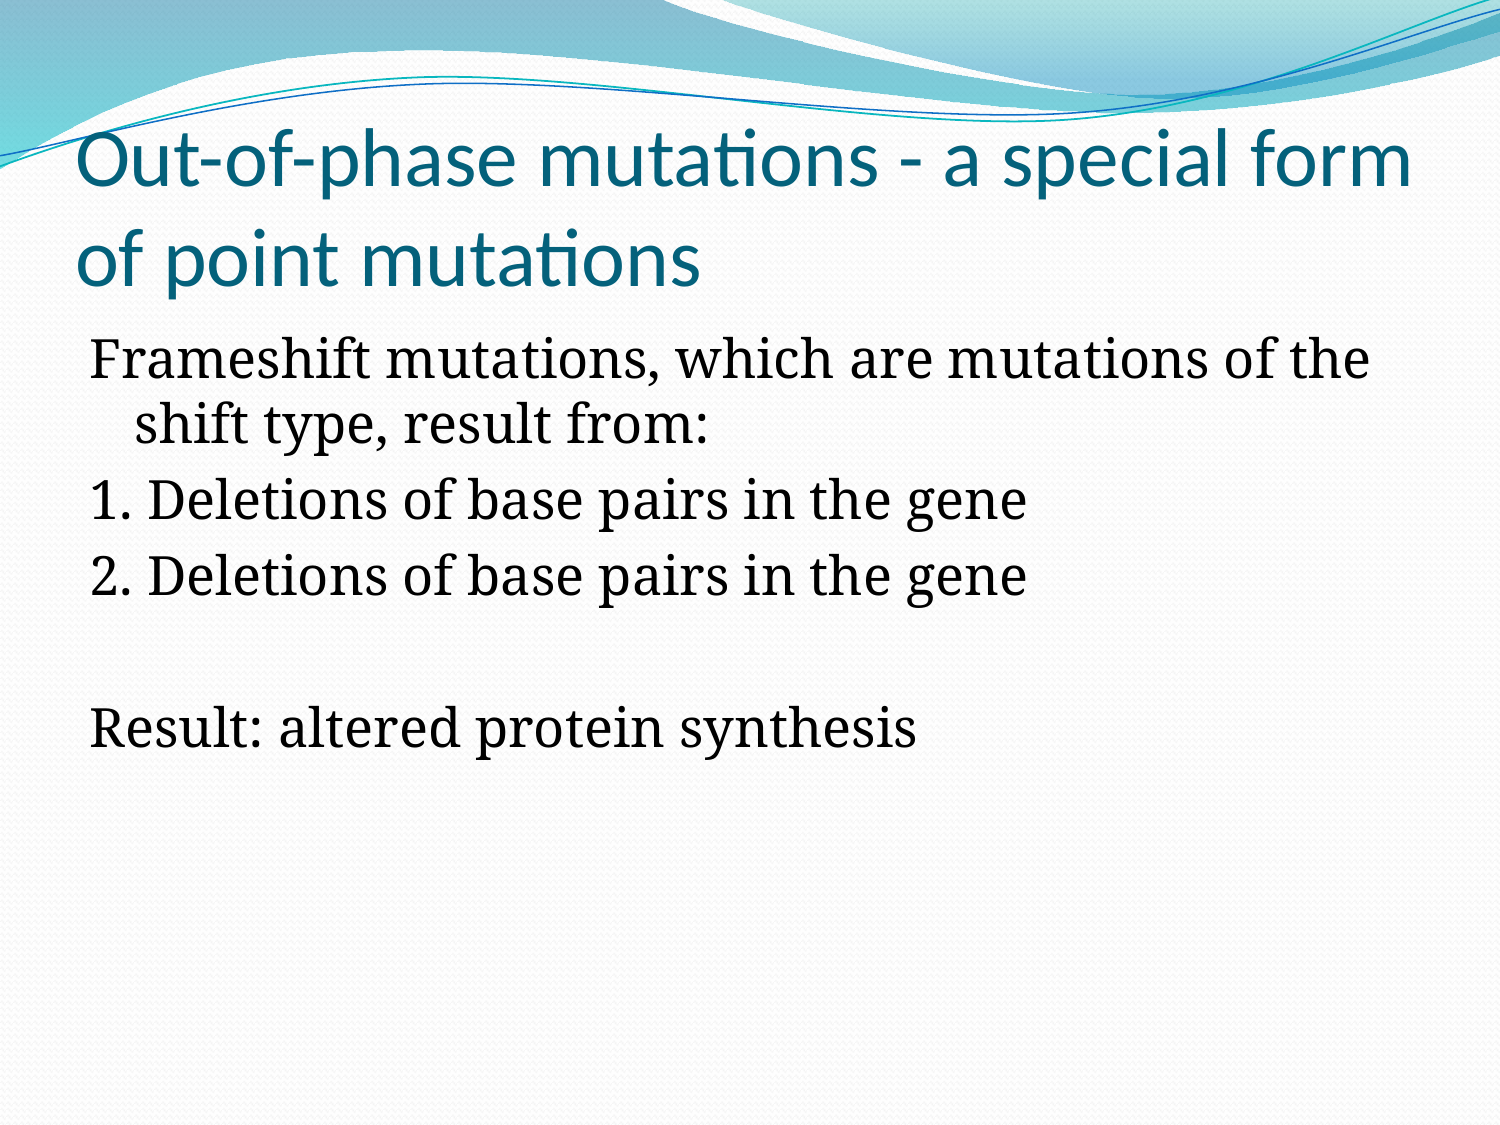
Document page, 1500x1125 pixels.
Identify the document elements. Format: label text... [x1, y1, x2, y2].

list Frameshift mutations, which are mutations of the shift type, result from: 1. Deletions of base pairs in the gene 2. Deletions of base pairs in the gene Result: altered protein synthesis [75, 317, 1425, 1038]
title Out-of-phase mutations - a special form of point mutations [75, 115, 1425, 303]
